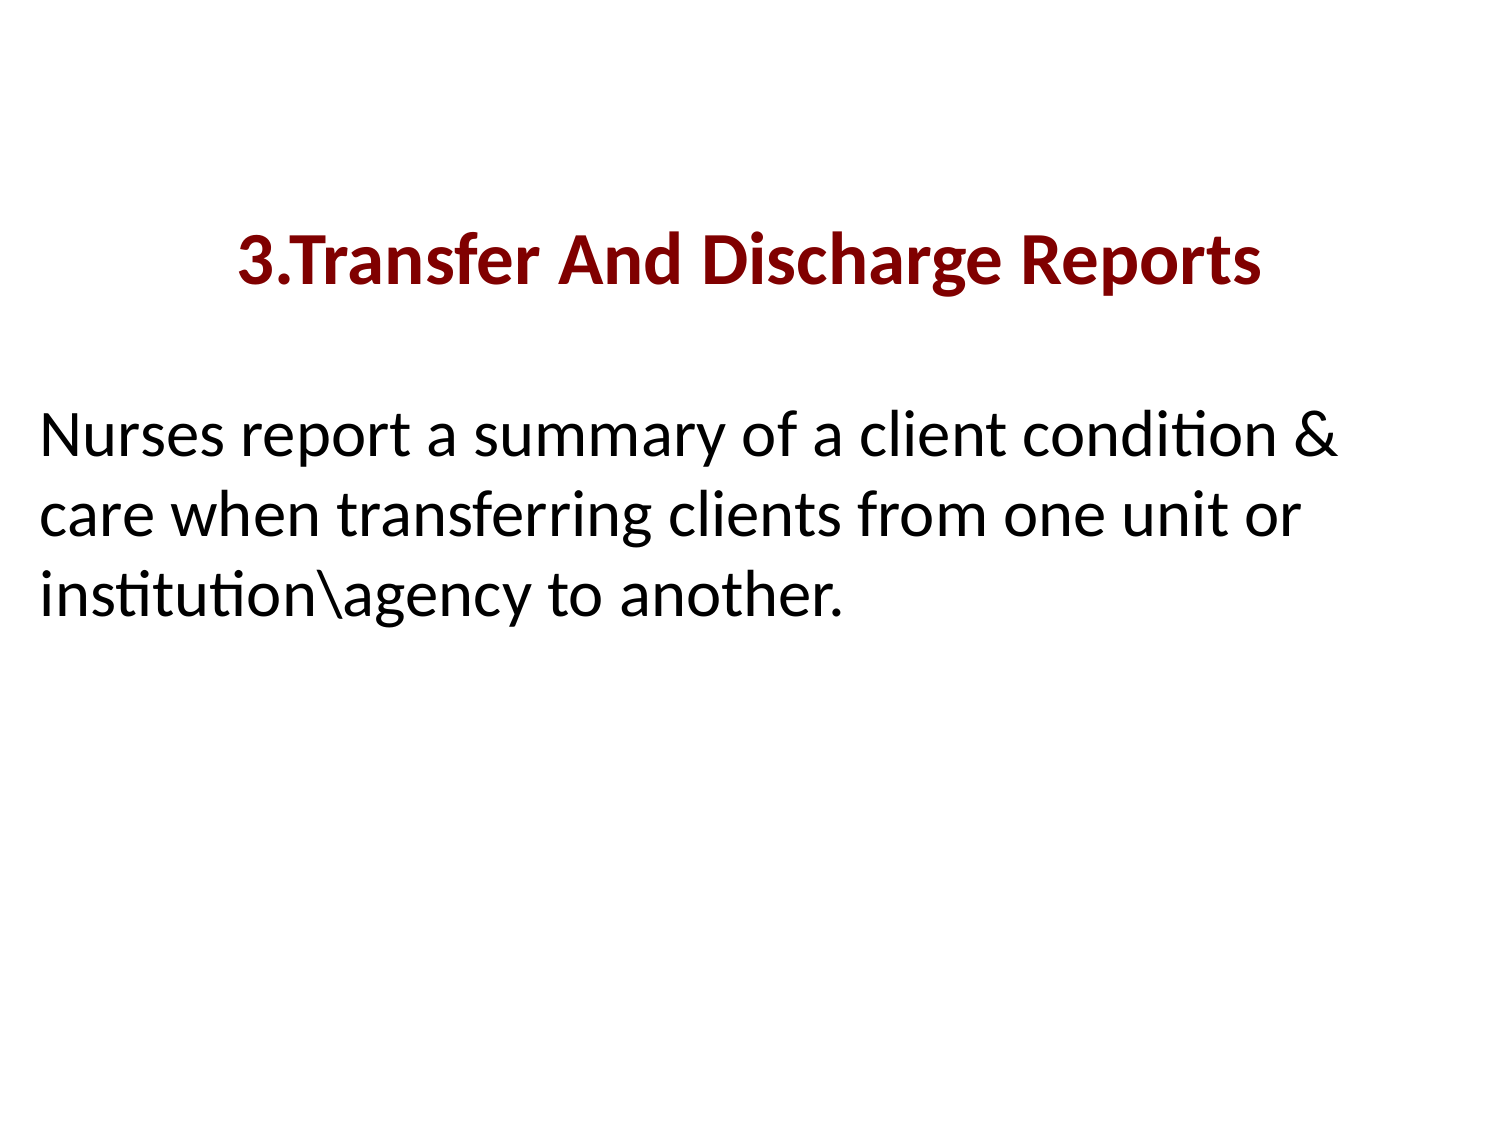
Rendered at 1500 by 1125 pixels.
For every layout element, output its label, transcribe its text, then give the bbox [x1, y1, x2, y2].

list Nurses report a summary of a client condition & care when transferring clients from one unit or institution\agency to another. [25, 382, 1469, 947]
title 3.Transfer And Discharge Reports [75, 160, 1425, 348]
